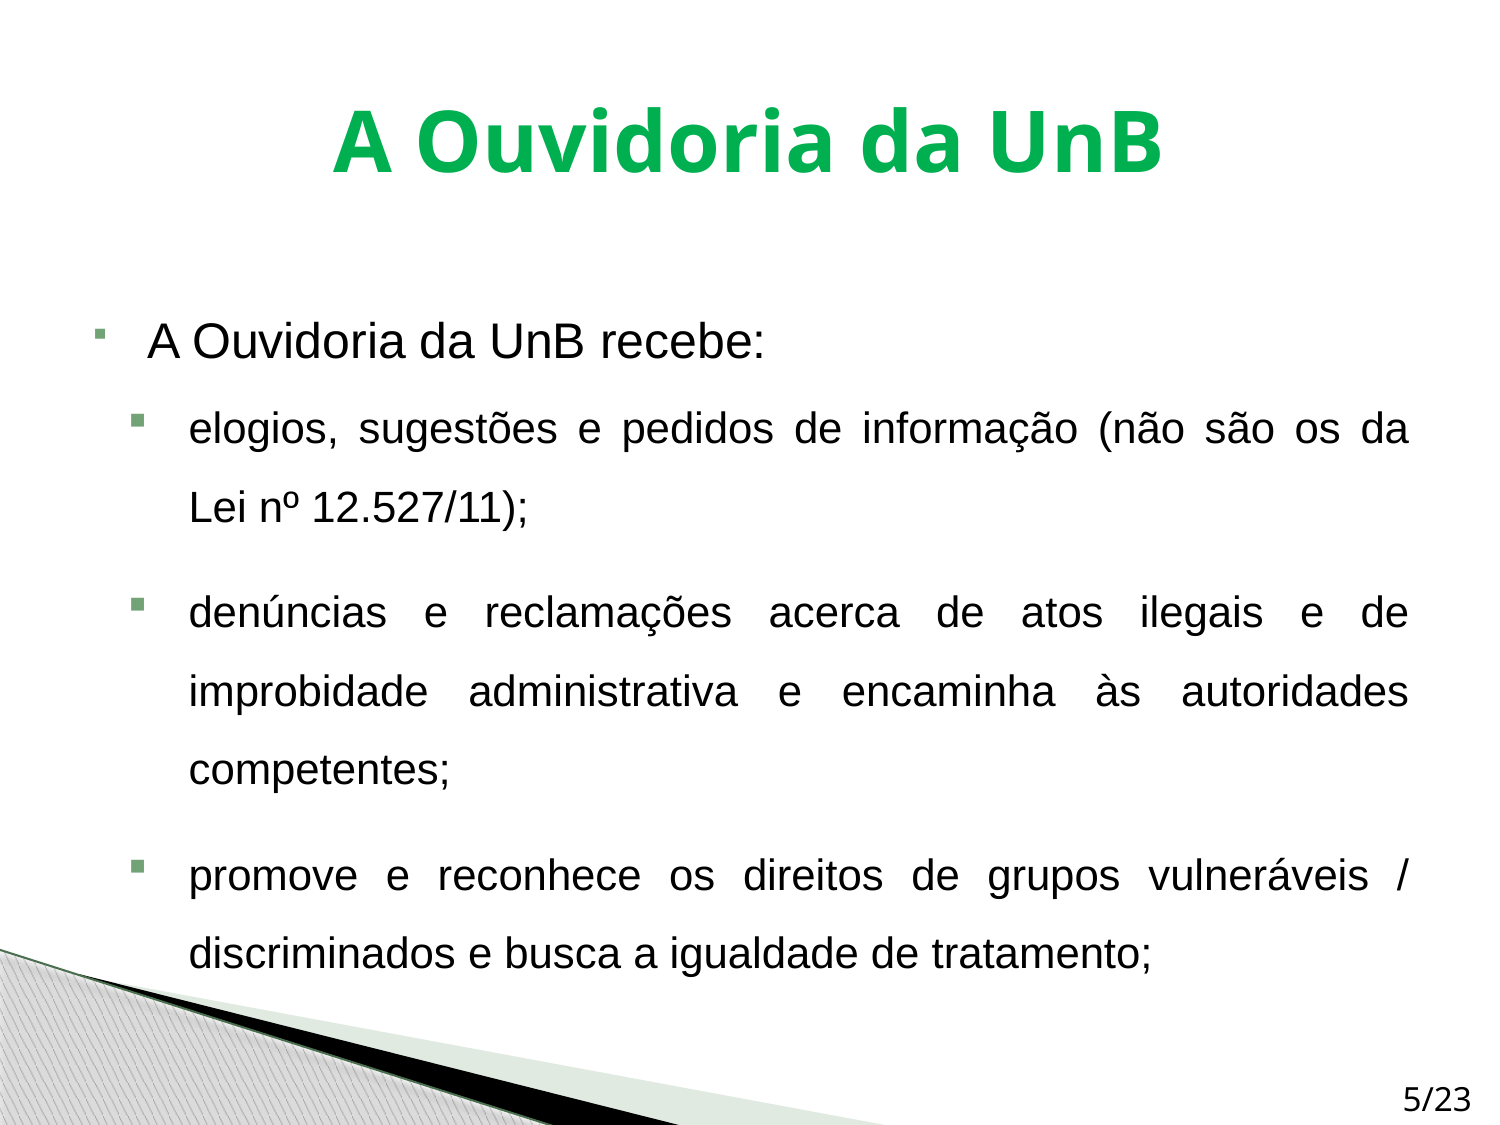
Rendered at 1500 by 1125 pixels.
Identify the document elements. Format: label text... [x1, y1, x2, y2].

title A Ouvidoria da UnB [75, 45, 1425, 233]
text_box 5/23 [1387, 1070, 1500, 1125]
list A Ouvidoria da UnB recebe: elogios, sugestões e pedidos de informação (não são os da Lei nº 12.527/11); denúncias e reclamações acerca de atos ilegais e de improbidade administrativa e encaminha às autoridades competentes; promove e reconhece os direitos de grupos vulneráveis / discriminados e busca a igualdade de tratamento; [75, 243, 1425, 986]
